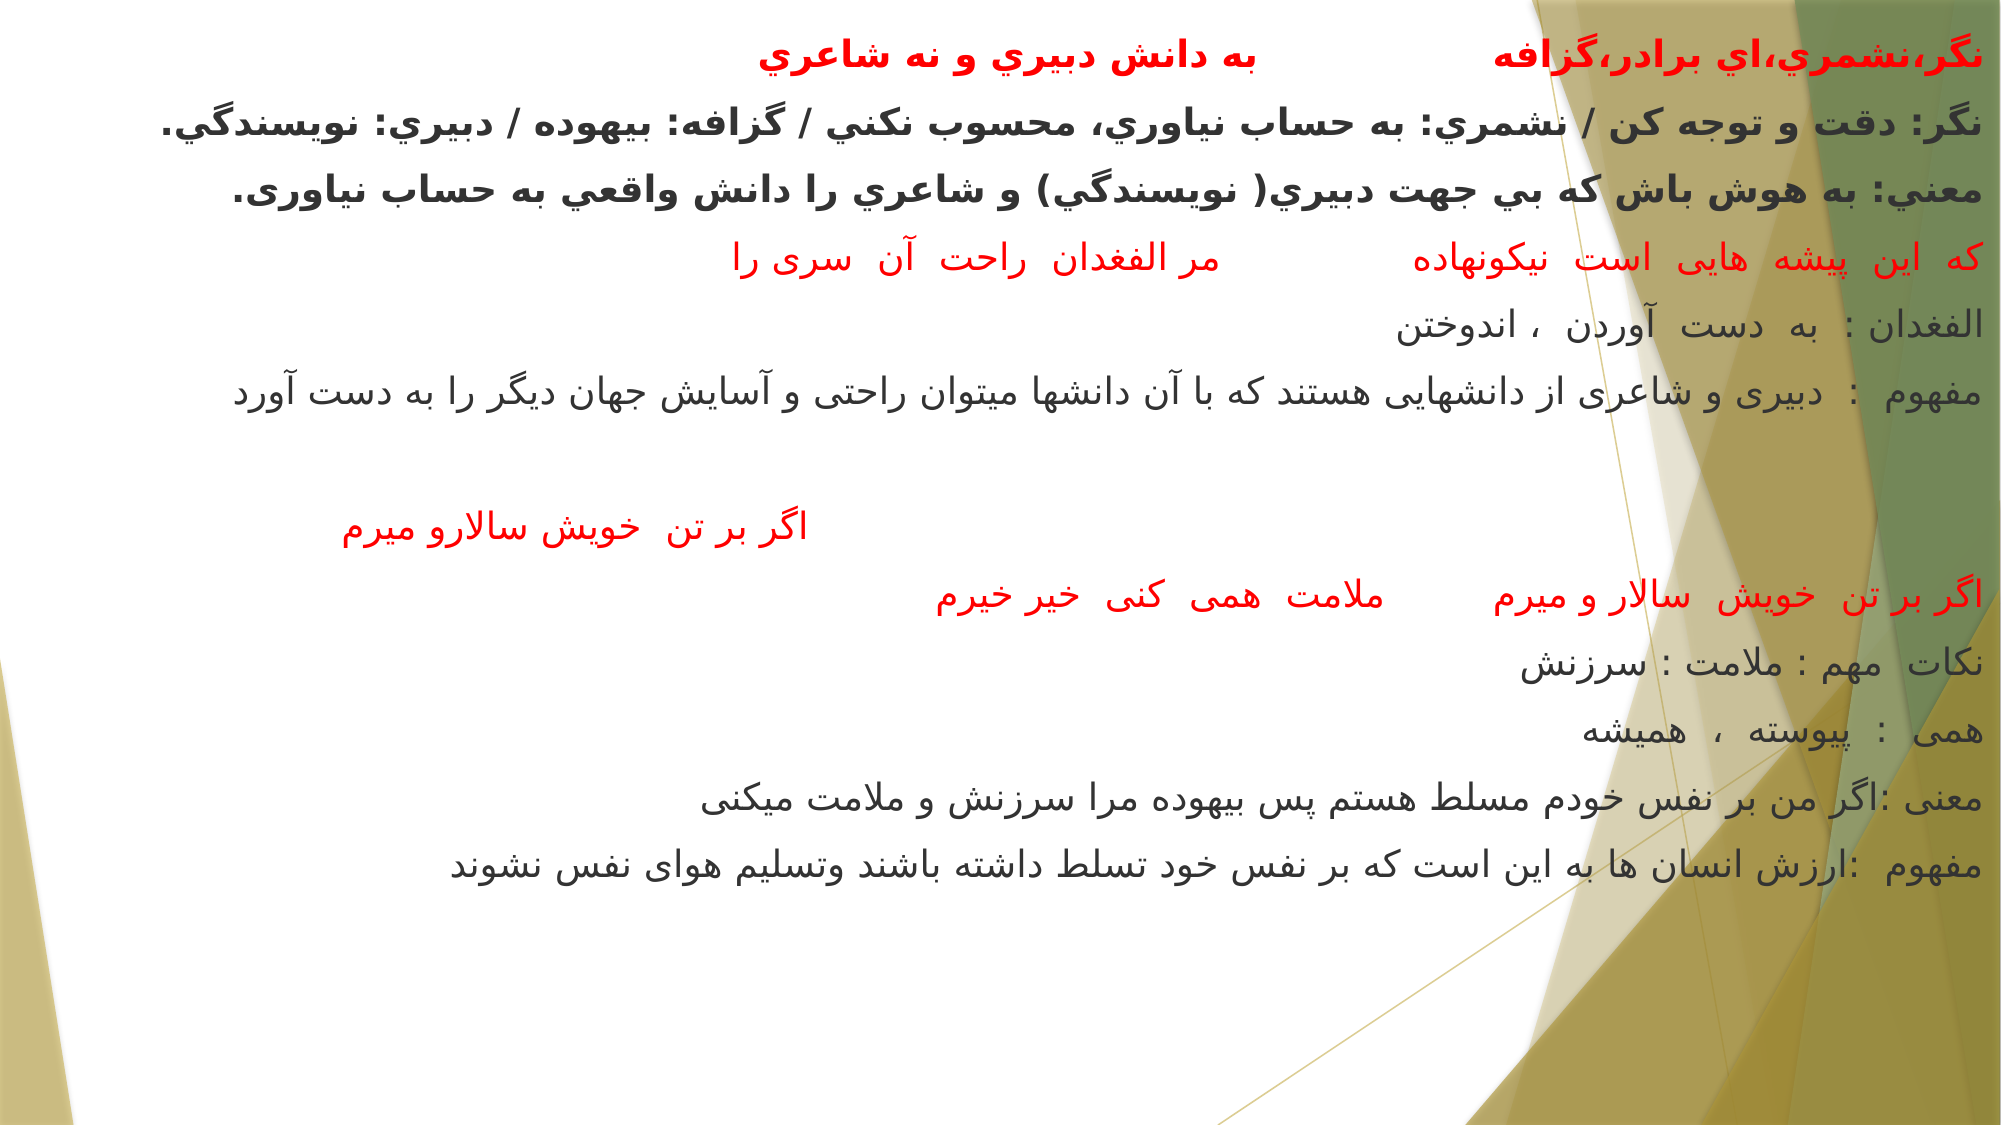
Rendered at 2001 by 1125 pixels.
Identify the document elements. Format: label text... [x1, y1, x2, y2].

title نگر،نشمري،اي برادر،گزافه به دانش دبيري و نه شاعري نگر: دقت و توجه کن / نشمري: به حساب نياوري، محسوب نكني / گزافه: بيهوده / دبيري: نويسندگي. معني: به هوش باش كه بي جهت دبيري( نويسندگي) و شاعري را دانش واقعي به حساب نیاوری. که این پیشه هایی است نیکونهاده مر الفغدان راحت آن سری را الفغدان : به دست آوردن ، اندوختن مفهوم : دبیری و شاعری از دانشهایی هستند که با آن دانشها میتوان راحتی و آسایش جهان دیگر را به دست آورد اگر بر تن خویش سالارو میرم اگر بر تن خویش سالار و میرم ملامت همی کنی خیر خیرم نکات مهم : ملامت : سرزنش همی : پیوسته ، همیشه معنی :اگر من بر نفس خودم مسلط هستم پس بیهوده مرا سرزنش و ملامت میکنی مفهوم :ارزش انسان ها به این است که بر نفس خود تسلط داشته باشند وتسلیم هوای نفس نشوند [0, 0, 2000, 1125]
